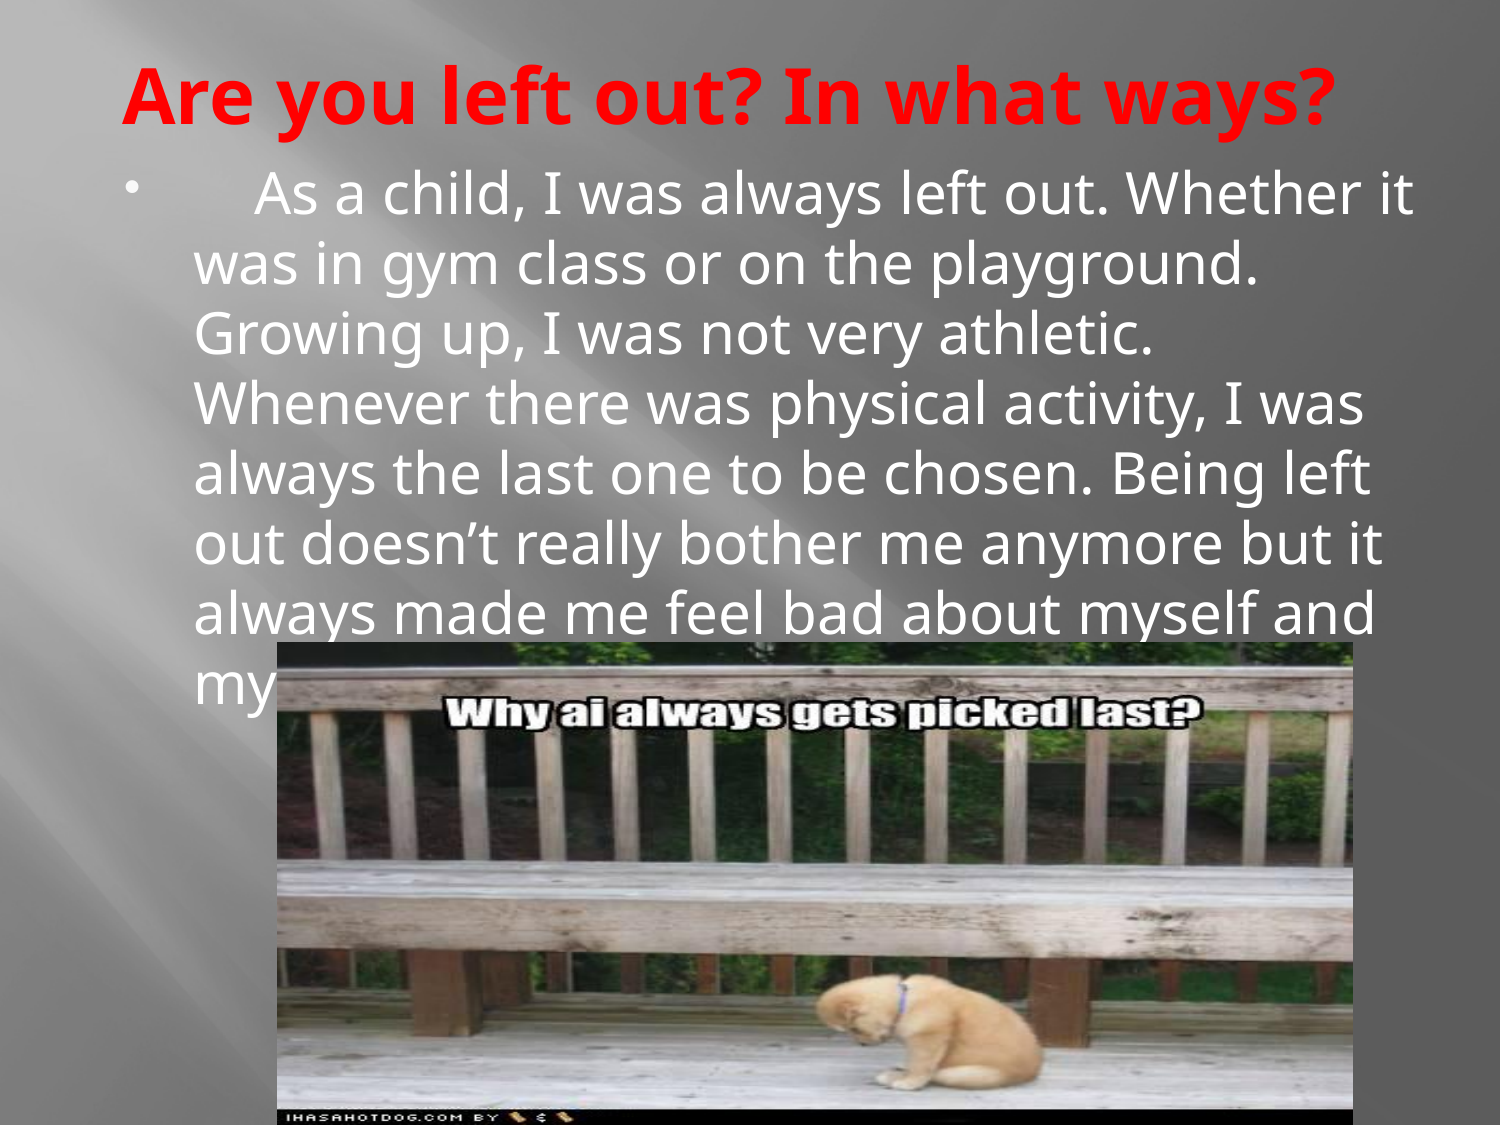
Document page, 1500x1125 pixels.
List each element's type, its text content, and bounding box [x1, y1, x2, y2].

picture [277, 642, 1353, 1125]
list As a child, I was always left out. Whether it was in gym class or on the playground. Growing up, I was not very athletic. Whenever there was physical activity, I was always the last one to be chosen. Being left out doesn’t really bother me anymore but it always made me feel bad about myself and my skills. [88, 149, 1439, 922]
title Are you left out? In what ways? [64, 0, 1415, 188]
